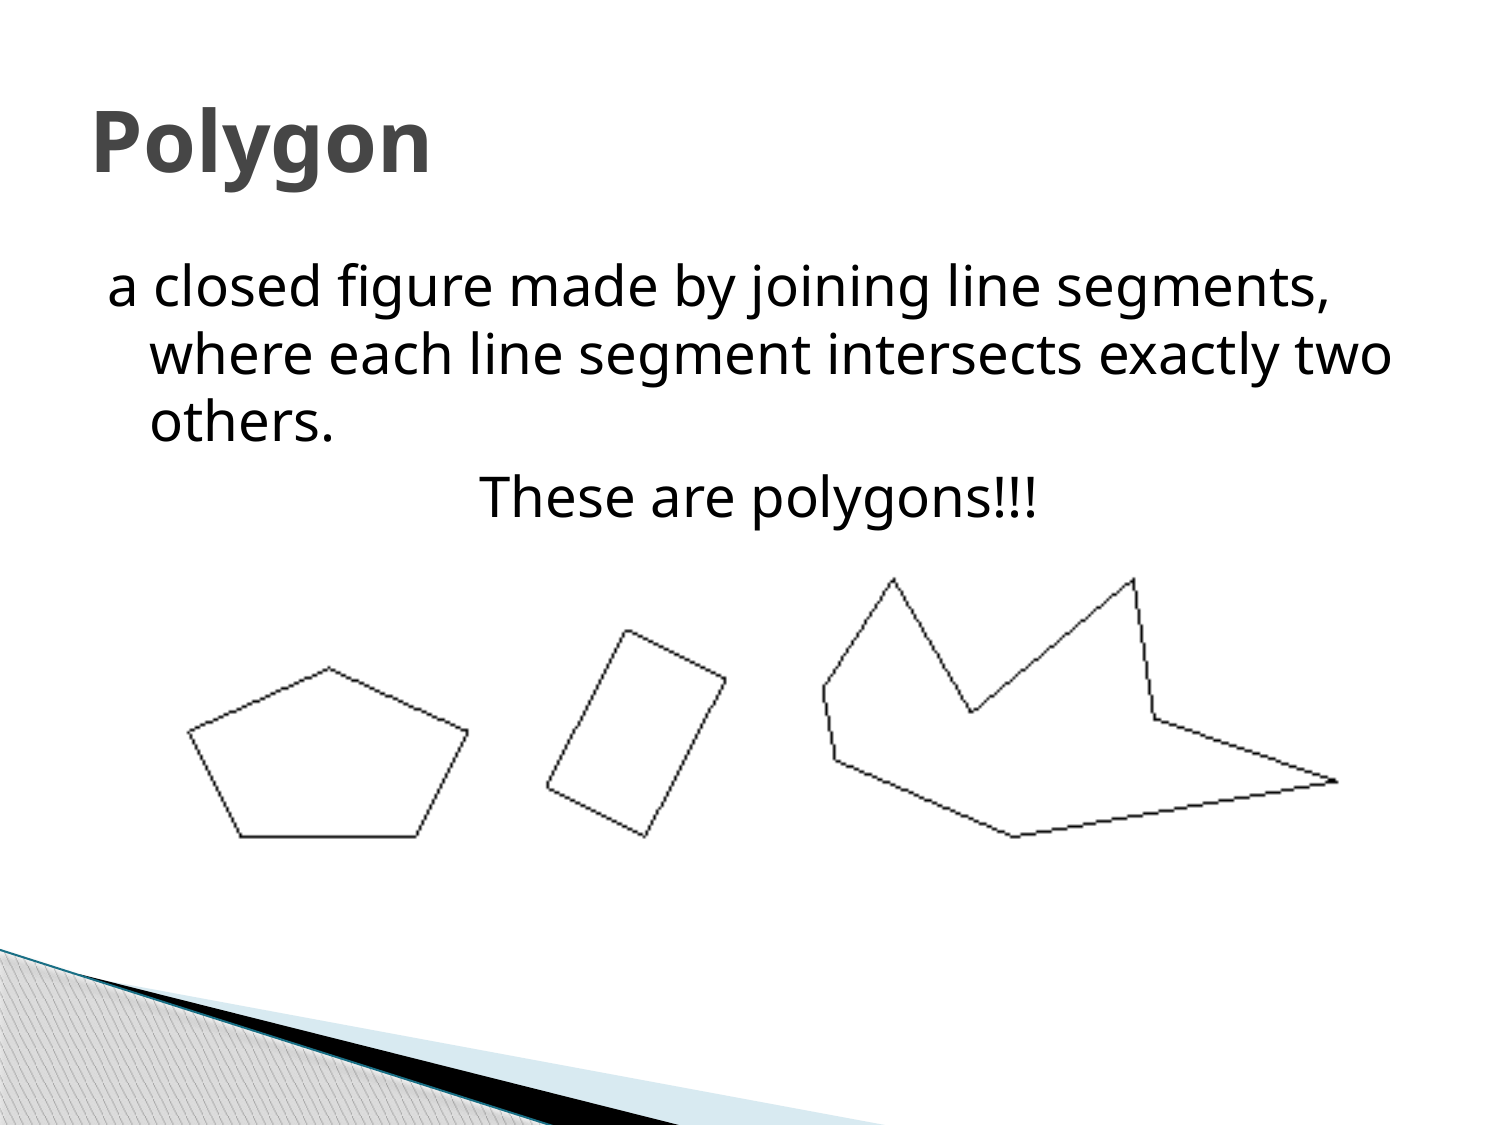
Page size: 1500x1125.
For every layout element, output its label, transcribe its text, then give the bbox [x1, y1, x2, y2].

title Polygon [75, 45, 1425, 233]
picture [174, 549, 1384, 863]
list a closed figure made by joining line segments, where each line segment intersects exactly two others. These are polygons!!! [75, 243, 1425, 986]
